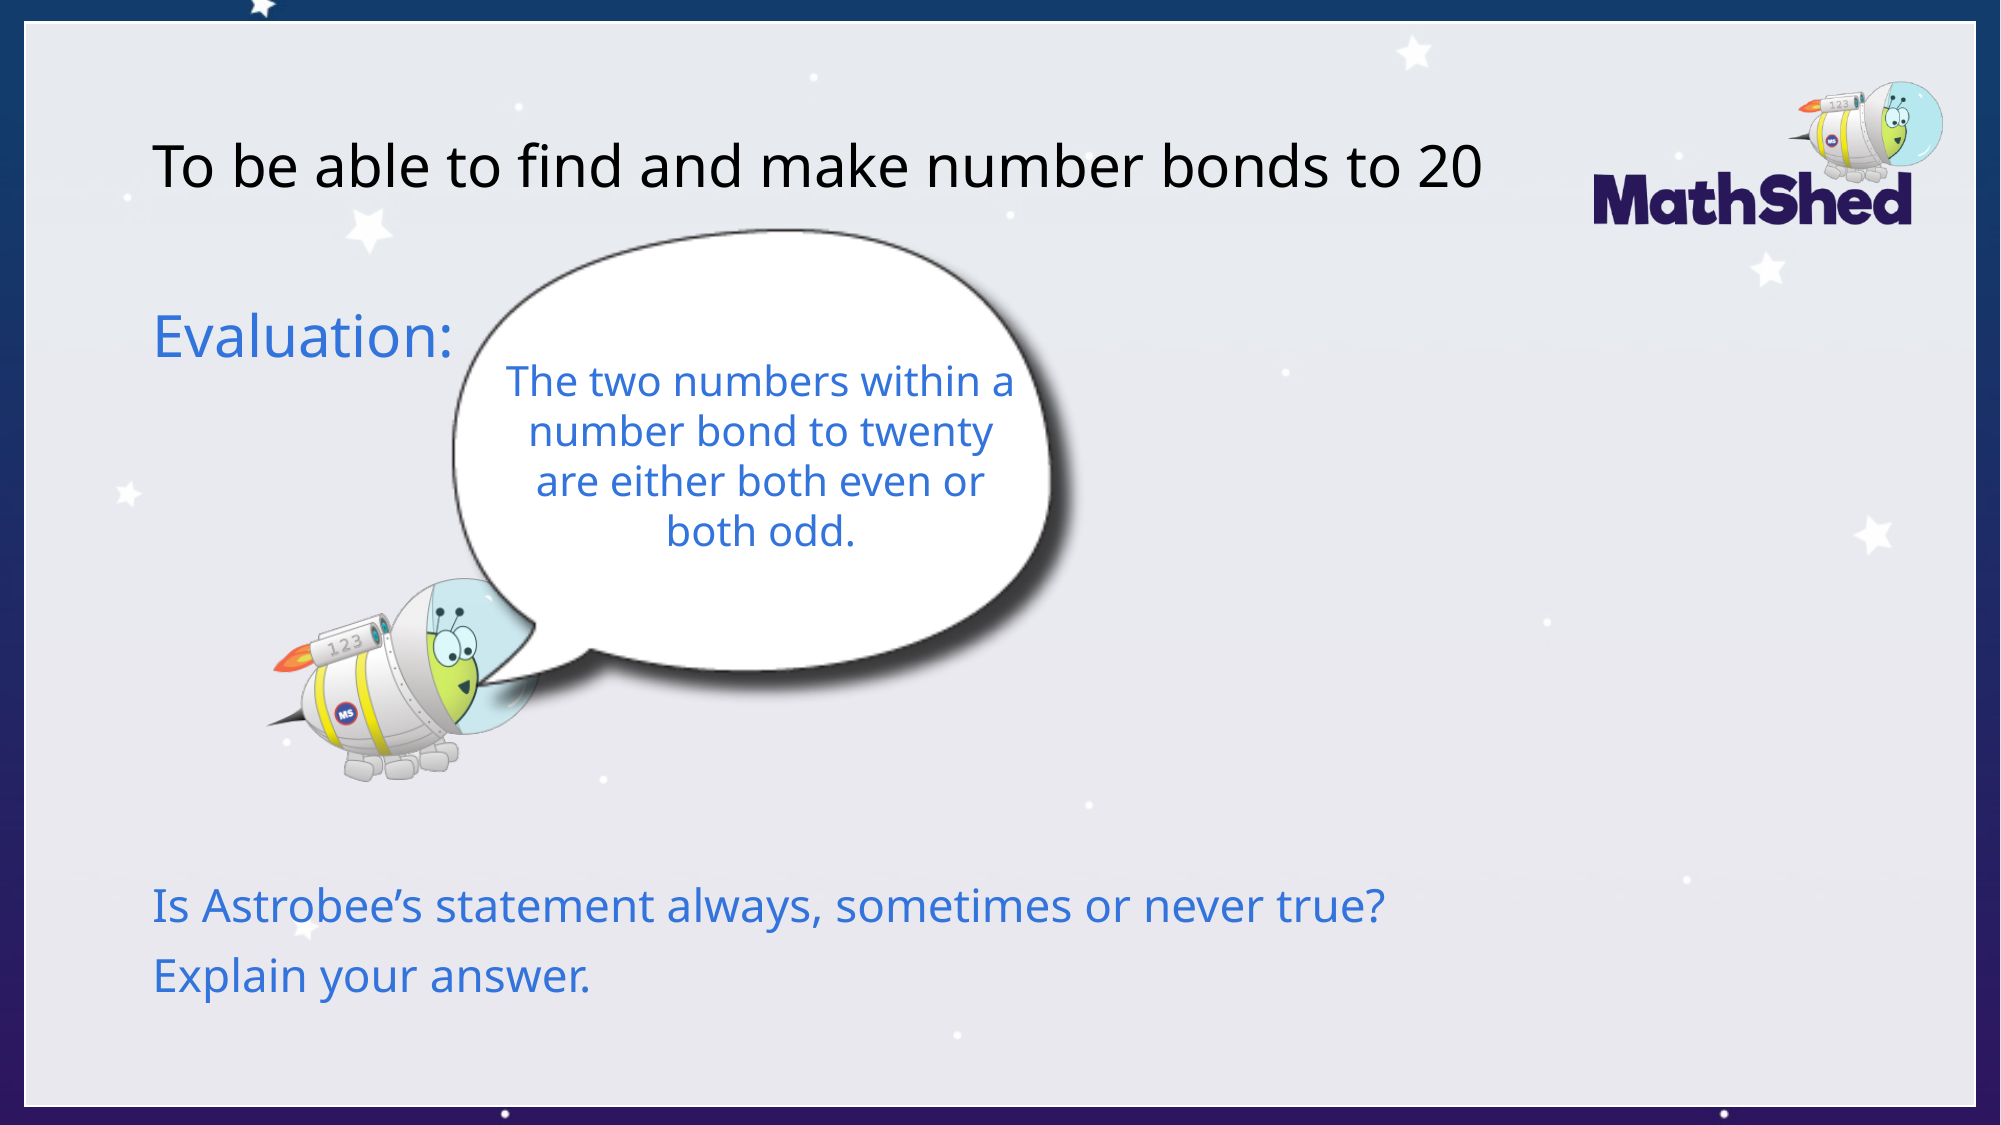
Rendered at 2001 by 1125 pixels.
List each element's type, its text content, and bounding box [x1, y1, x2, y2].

title To be able to find and make number bonds to 20 [137, 59, 1578, 278]
list Evaluation: Is Astrobee’s statement always, sometimes or never true? Explain your answer. [137, 299, 1863, 1014]
picture [0, 0, 2001, 1125]
